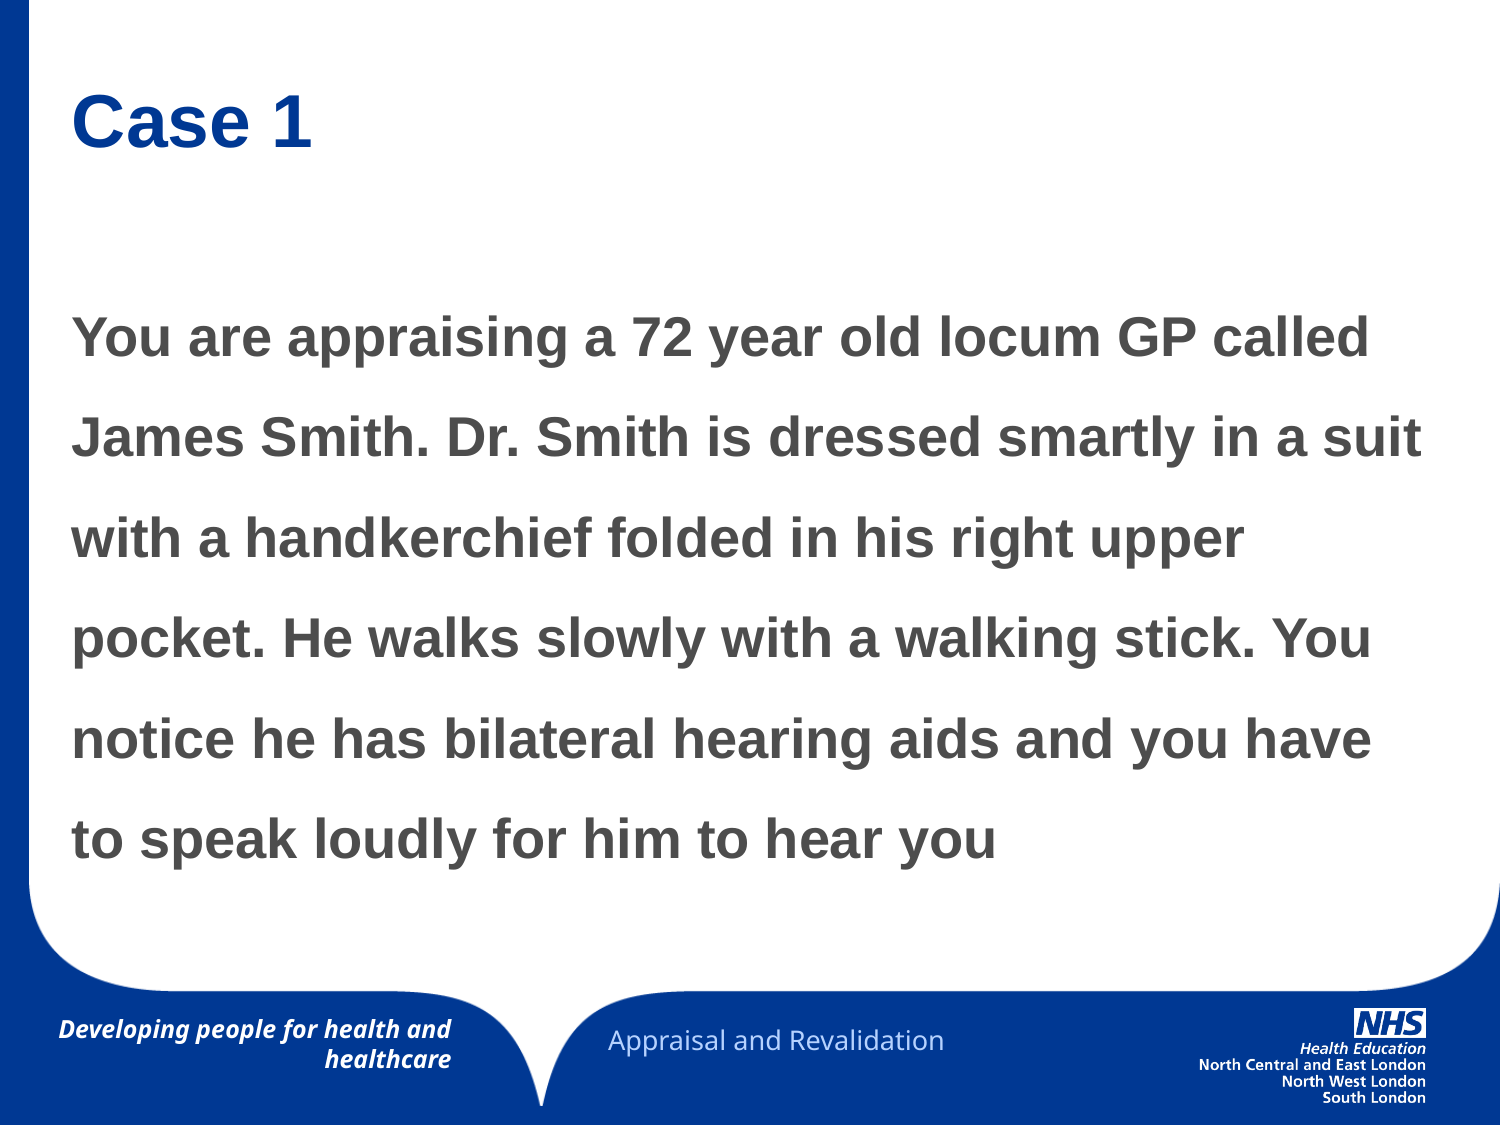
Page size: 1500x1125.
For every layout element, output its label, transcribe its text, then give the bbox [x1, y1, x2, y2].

list You are appraising a 72 year old locum GP called James Smith. Dr. Smith is dressed smartly in a suit with a handkerchief folded in his right upper pocket. He walks slowly with a walking stick. You notice he has bilateral hearing aids and you have to speak loudly for him to hear you [71, 266, 1430, 953]
picture [29, 0, 1500, 1106]
title Case 1 [71, 89, 1430, 229]
